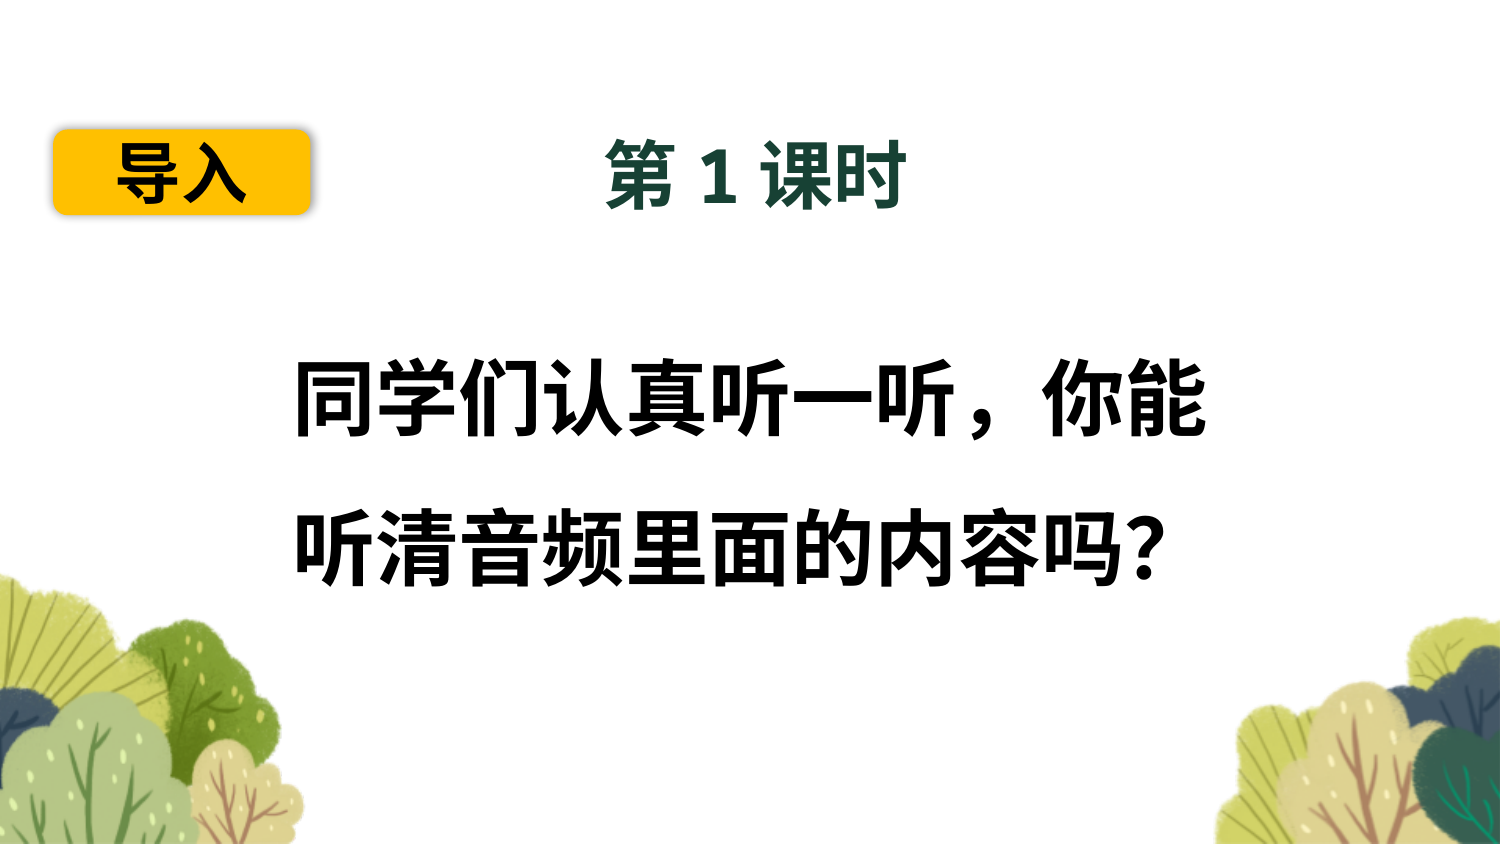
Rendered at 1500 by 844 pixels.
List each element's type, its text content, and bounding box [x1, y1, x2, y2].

picture [1184, 550, 1500, 844]
text_box 导入 [52, 128, 311, 216]
text_box 同学们认真听一听，你能听清音频里面的内容吗？ [277, 289, 1235, 604]
picture [0, 549, 313, 844]
text_box 第1课时 [588, 120, 924, 226]
